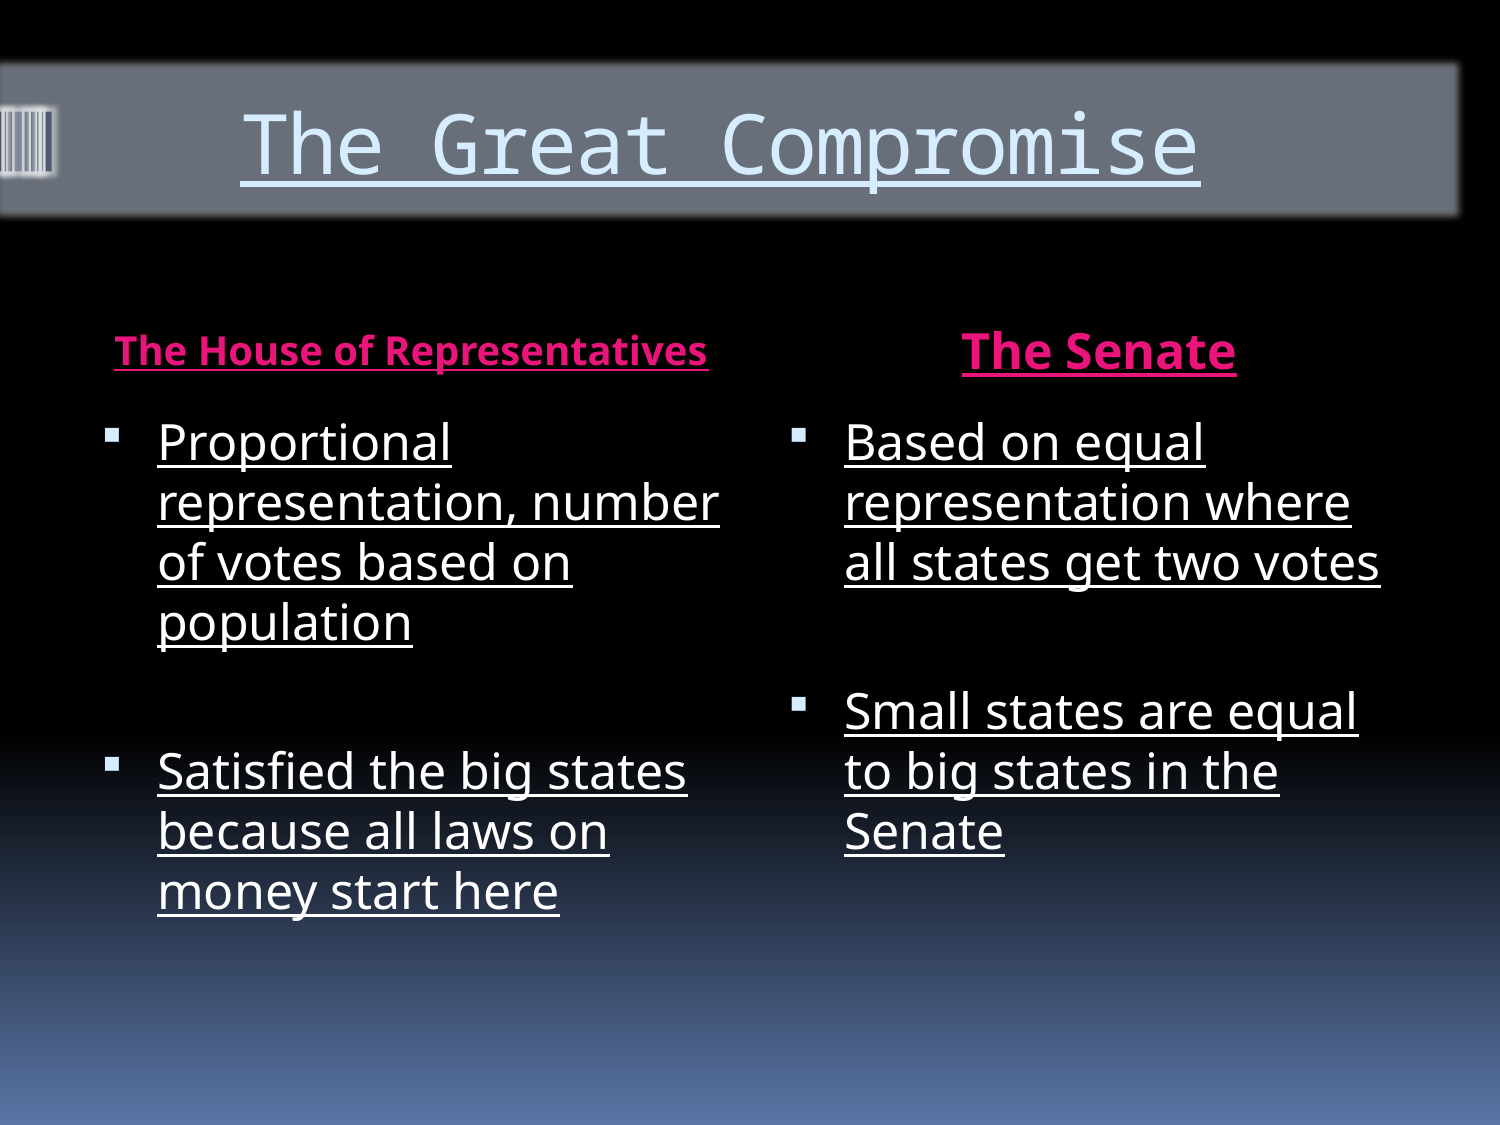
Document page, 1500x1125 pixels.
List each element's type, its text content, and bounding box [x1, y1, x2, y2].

list Based on equal representation where all states get two votes Small states are equal to big states in the Senate [761, 403, 1425, 1053]
list The Senate [761, 296, 1425, 402]
list Proportional representation, number of votes based on population Satisfied the big states because all laws on money start here [75, 403, 738, 1053]
list The House of Representatives [75, 296, 738, 402]
title The Great Compromise [82, 83, 1358, 234]
